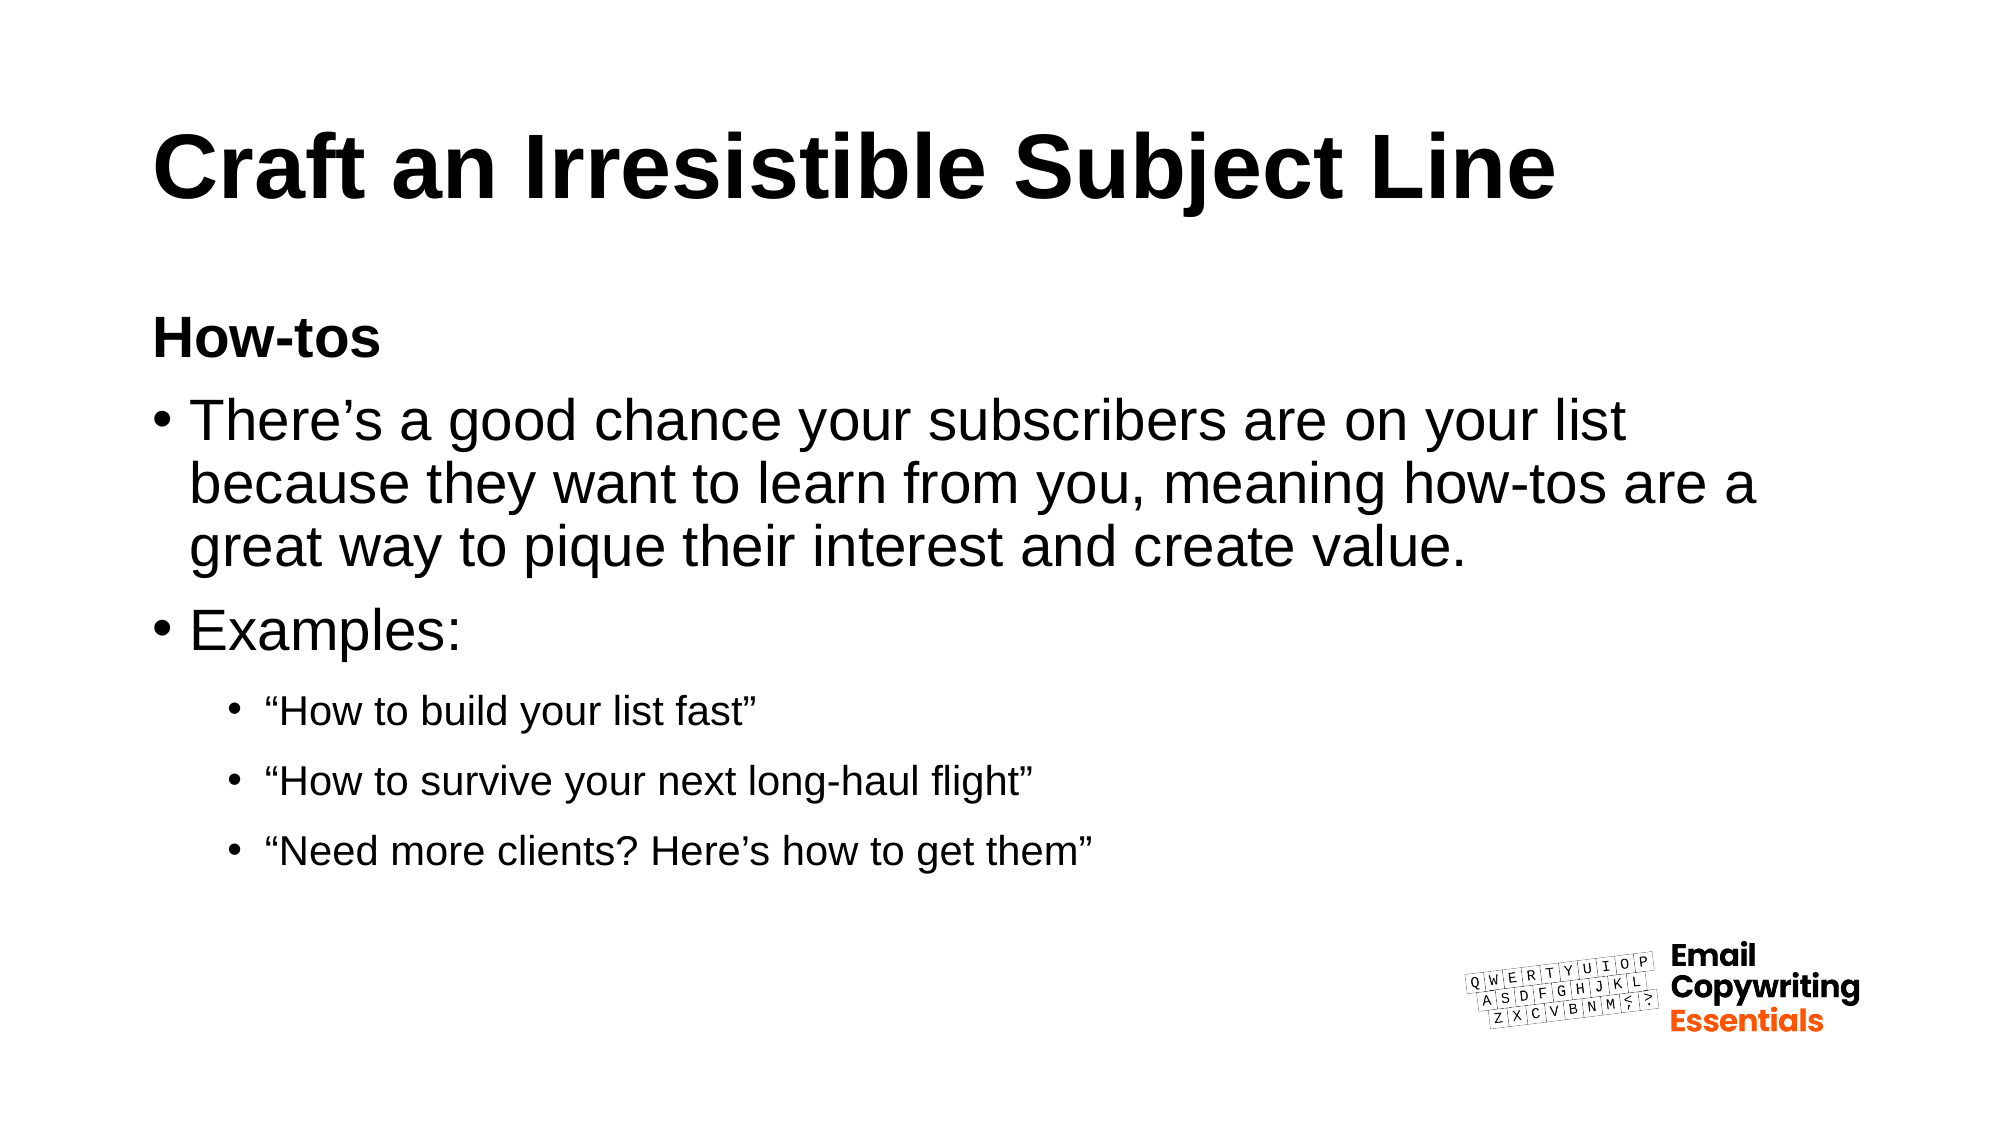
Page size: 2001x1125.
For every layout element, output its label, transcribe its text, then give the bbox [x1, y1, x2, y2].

picture [1462, 1014, 1863, 1066]
title Craft an Irresistible Subject Line [137, 59, 1863, 278]
list How-tos There’s a good chance your subscribers are on your list because they want to learn from you, meaning how-tos are a great way to pique their interest and create value. Examples: “How to build your list fast” “How to survive your next long-haul flight” “Need more clients? Here’s how to get them” [137, 299, 1863, 1014]
